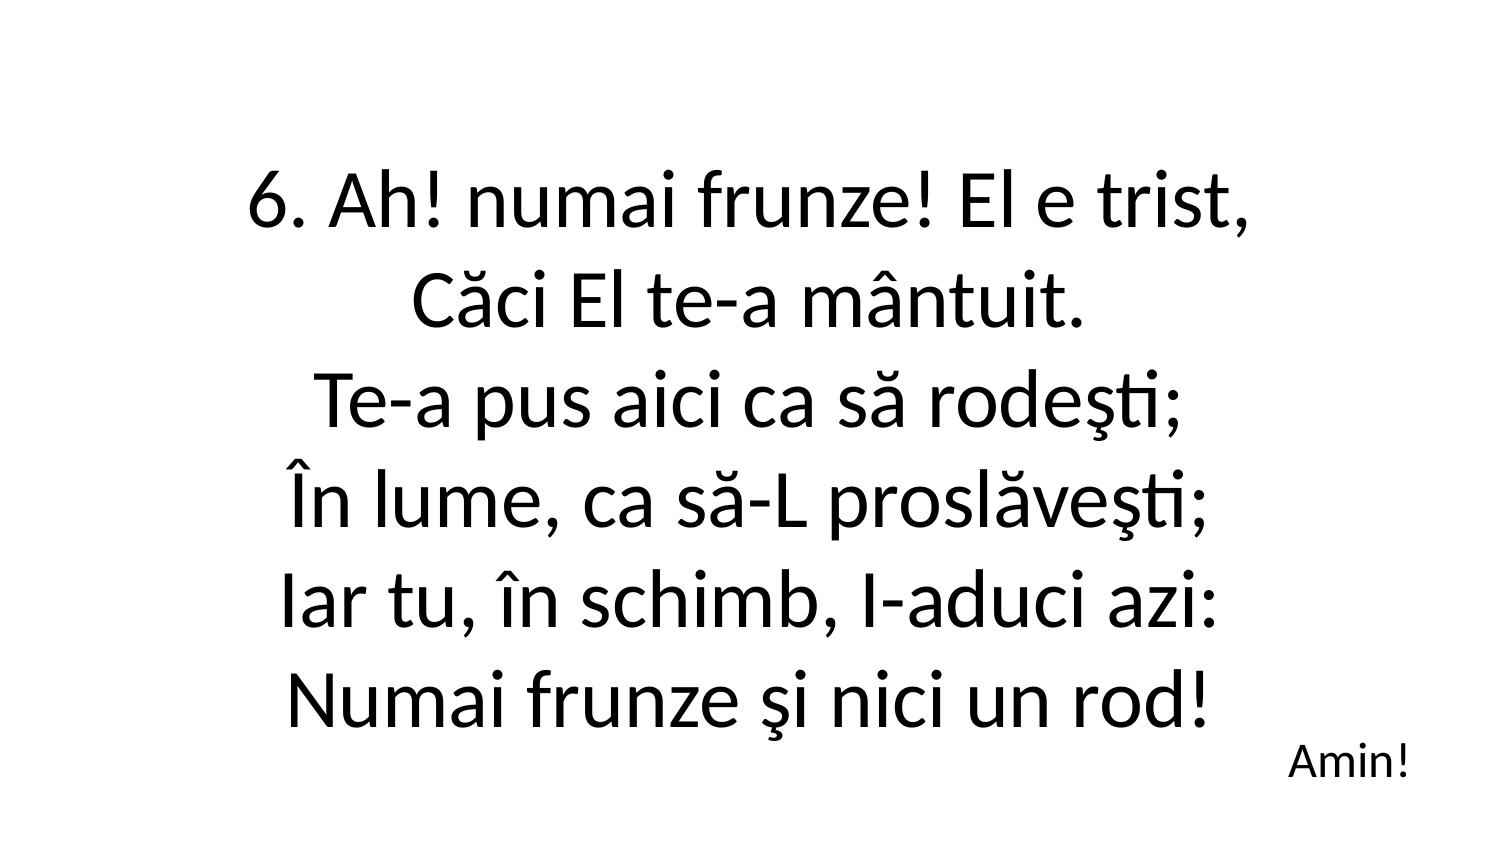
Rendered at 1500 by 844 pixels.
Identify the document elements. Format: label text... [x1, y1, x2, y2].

text_box 6. Ah! numai frunze! El e trist, Căci El te-a mântuit. Te-a pus aici ca să rodeşti; În lume, ca să-L proslăveşti; Iar tu, în schimb, I-aduci azi: Numai frunze şi nici un rod! [231, 92, 1269, 752]
text_box Amin! [1273, 674, 1427, 795]
